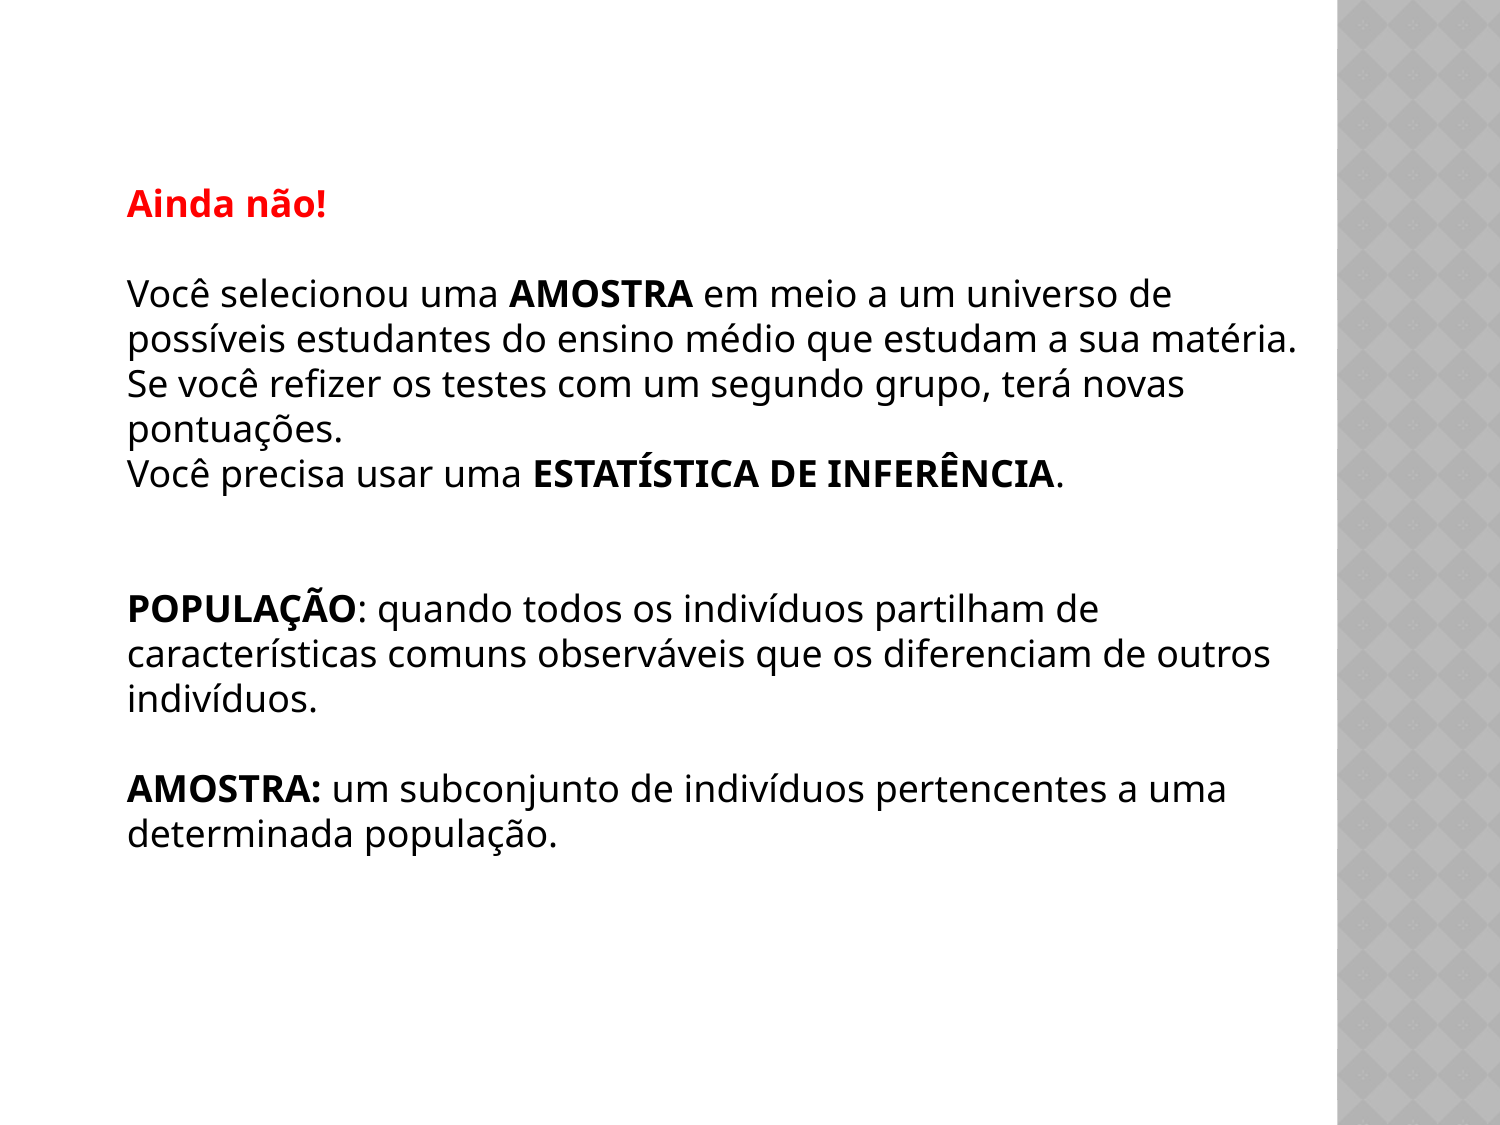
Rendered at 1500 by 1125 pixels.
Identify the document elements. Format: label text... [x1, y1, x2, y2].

text_box Ainda não! Você selecionou uma AMOSTRA em meio a um universo de possíveis estudantes do ensino médio que estudam a sua matéria. Se você refizer os testes com um segundo grupo, terá novas pontuações. Você precisa usar uma ESTATÍSTICA DE INFERÊNCIA. POPULAÇÃO: quando todos os indivíduos partilham de características comuns observáveis que os diferenciam de outros indivíduos. AMOSTRA: um subconjunto de indivíduos pertencentes a uma determinada população. [112, 172, 1317, 953]
